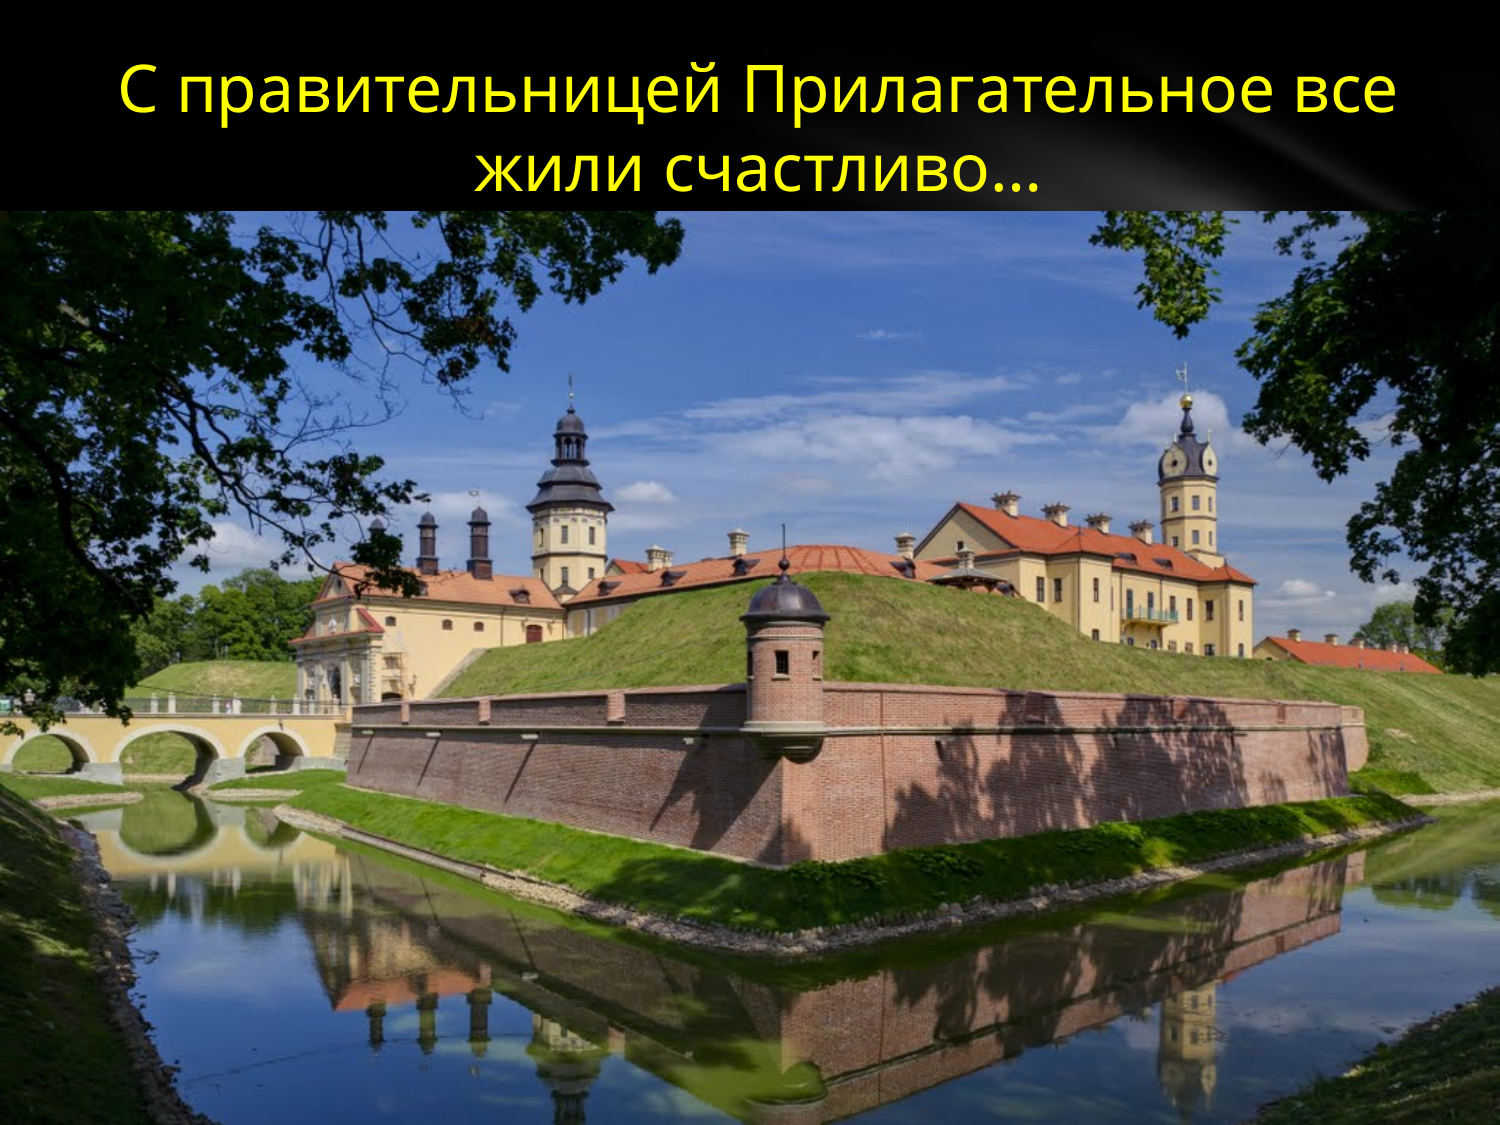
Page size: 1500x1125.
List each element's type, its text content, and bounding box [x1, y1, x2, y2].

title С правительницей Прилагательное все жили счастливо… [57, 37, 1459, 211]
picture [0, 211, 1500, 1125]
